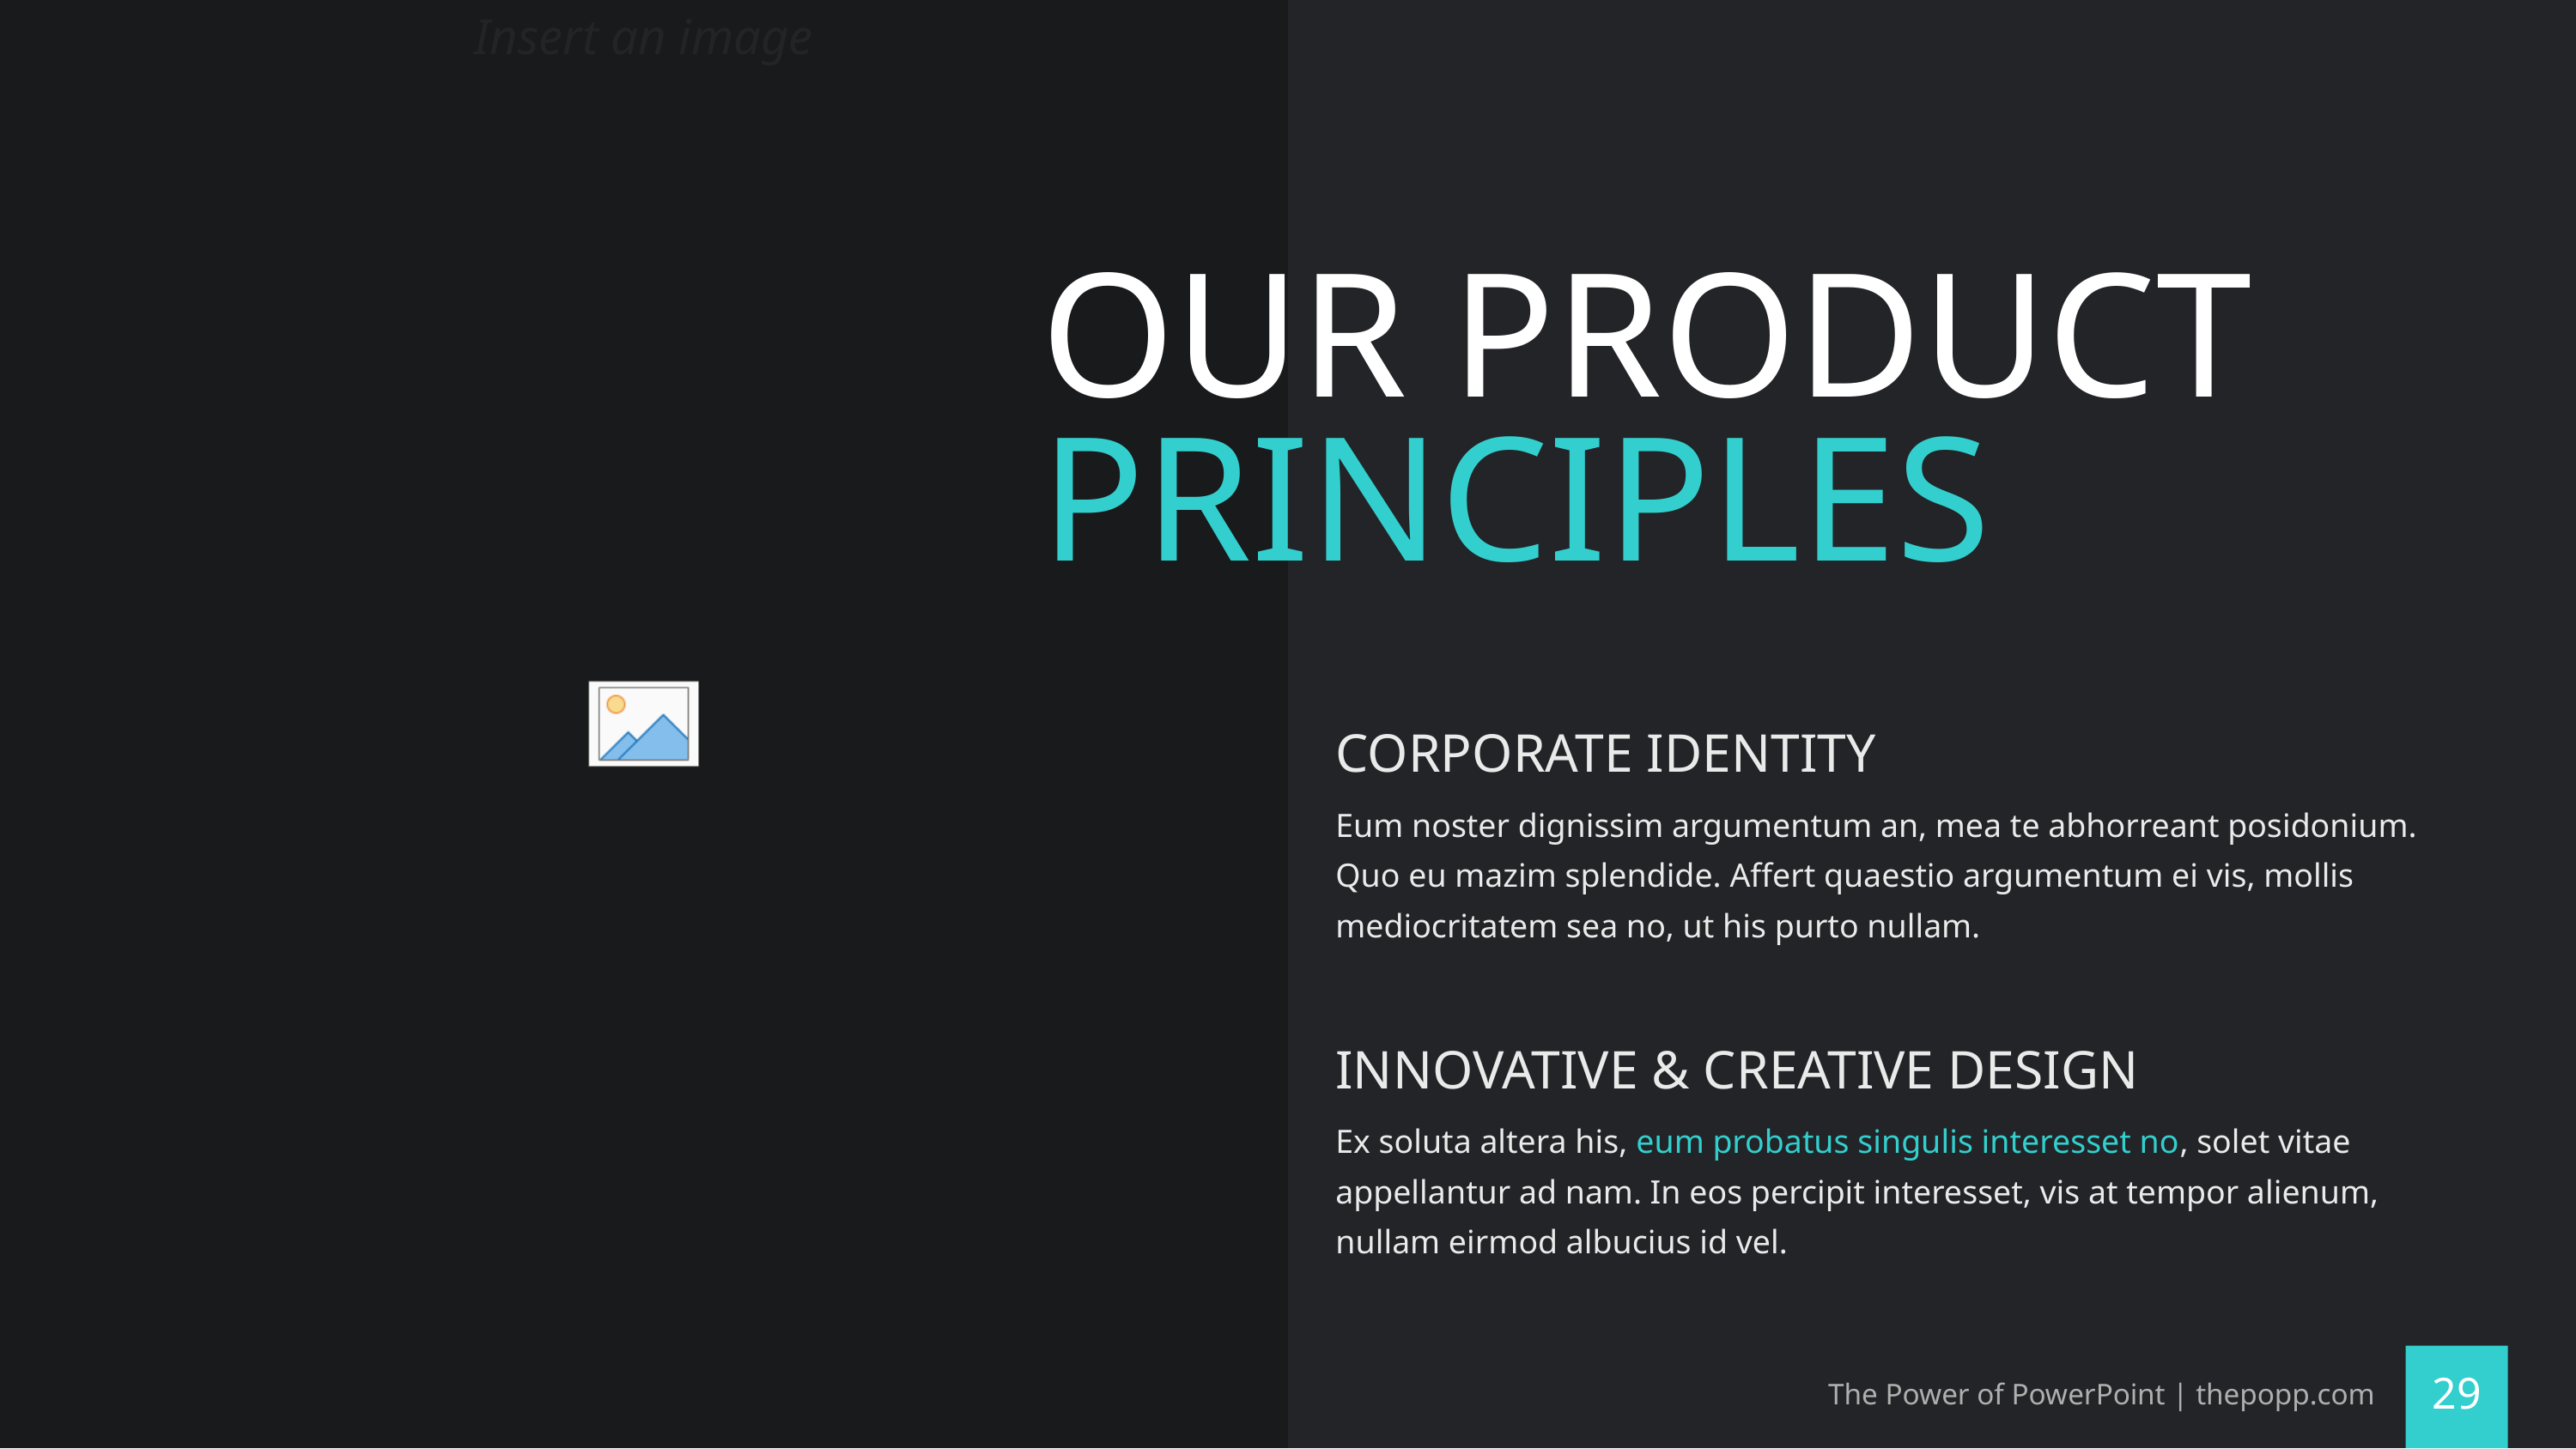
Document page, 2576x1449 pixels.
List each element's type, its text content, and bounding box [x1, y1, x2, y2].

title OUR PRODUCT PRINCIPLES [1288, 196, 2462, 601]
list CORPORATE IDENTITY [1322, 713, 2462, 787]
footer The Power of PowerPoint | thepopp.com [1519, 1356, 2389, 1434]
list Eum noster dignissim argumentum an, mea te abhorreant posidonium. Quo eu mazim splendide. Affert quaestio argumentum ei vis, mollis mediocritatem sea no, ut his purto nullam. [1322, 787, 2462, 997]
list Ex soluta altera his, eum probatus singulis interesset no, solet vitae appellantur ad nam. In eos percipit interesset, vis at tempor alienum, nullam eirmod albucius id vel. [1322, 1103, 2462, 1314]
picture [0, 0, 1288, 1449]
list INNOVATIVE & CREATIVE DESIGN [1322, 1029, 2462, 1103]
slide_number 29 [2404, 1356, 2509, 1434]
